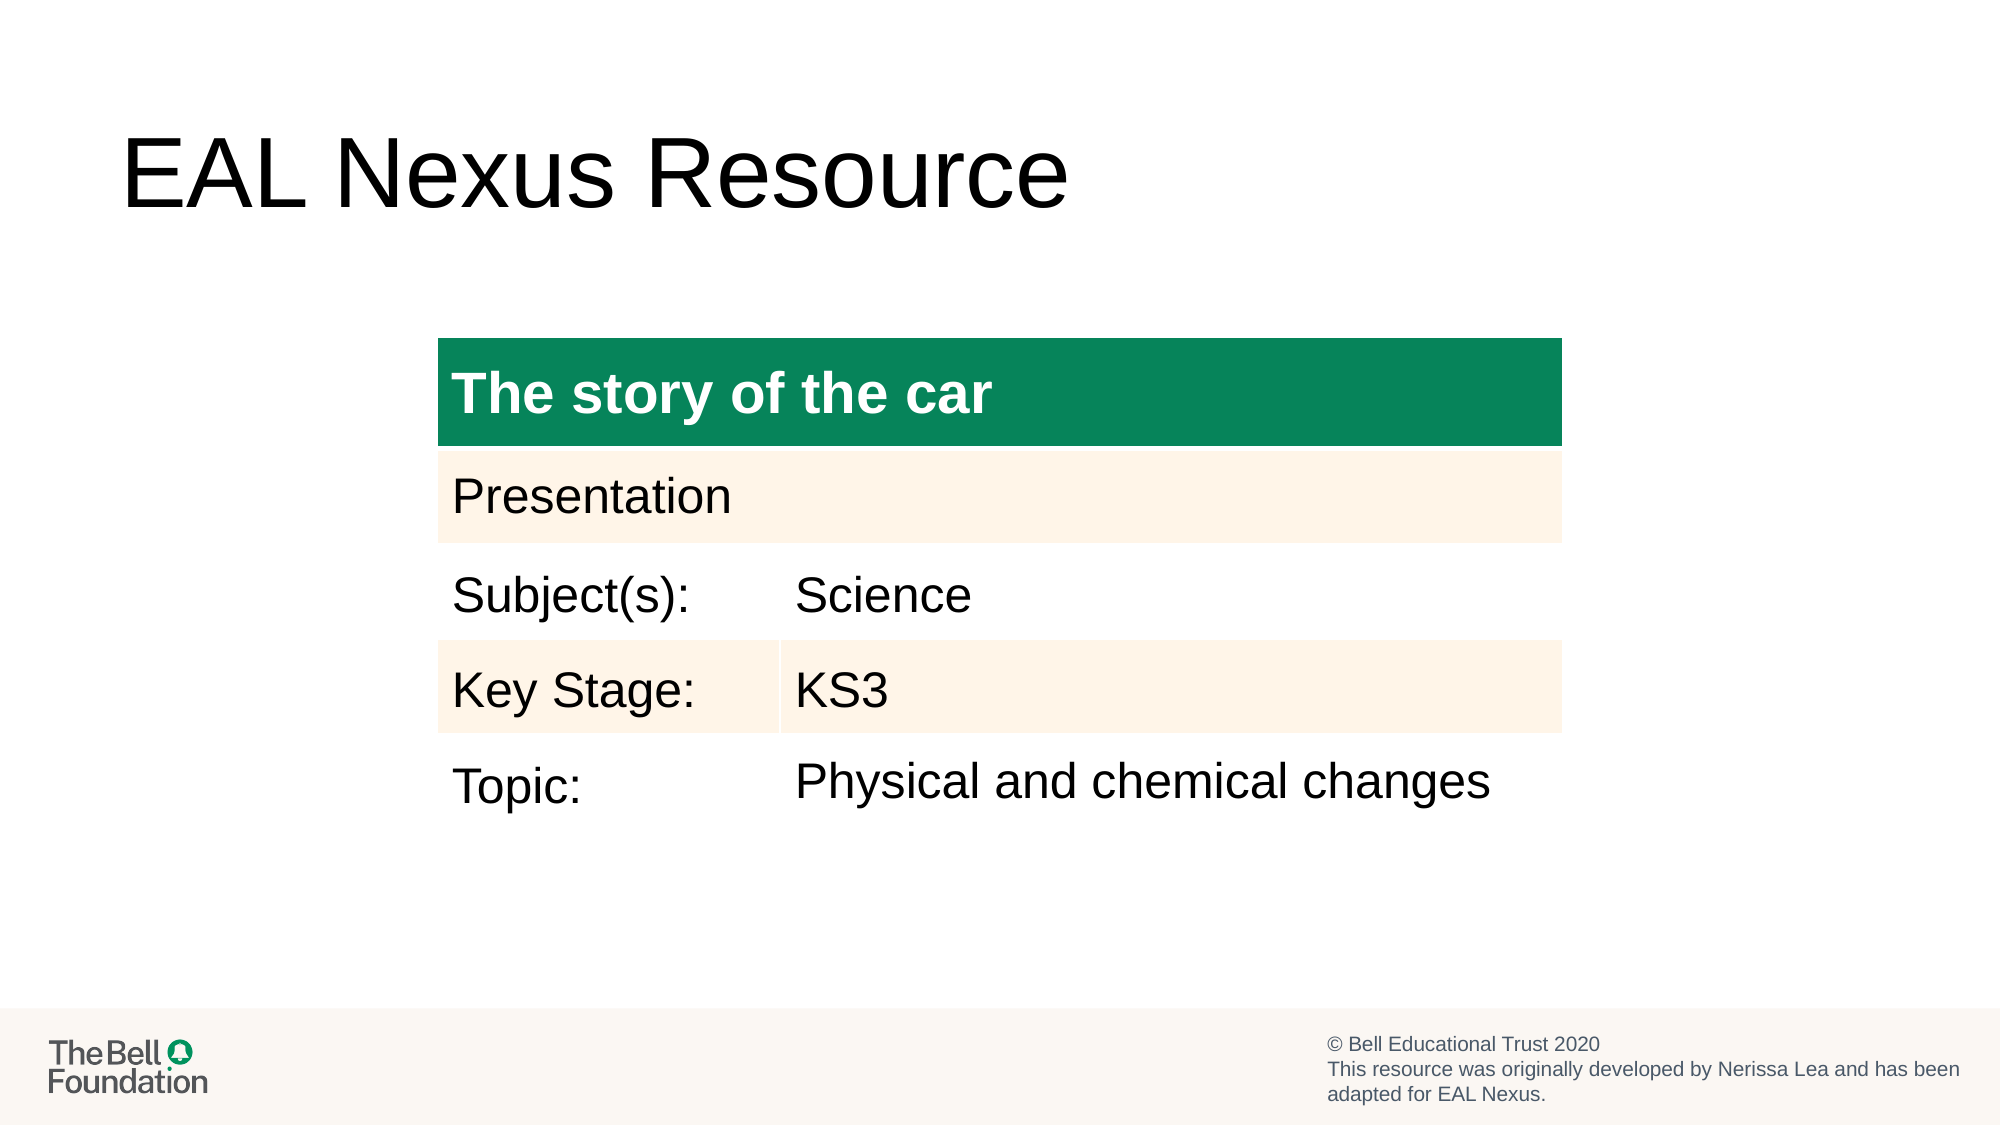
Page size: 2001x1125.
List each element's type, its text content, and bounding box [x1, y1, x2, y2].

table_cell Subject(s): [438, 544, 779, 638]
table_cell Key Stage: [438, 640, 779, 733]
table_cell Presentation [438, 451, 1562, 543]
table_cell KS3 [781, 640, 1562, 733]
text_box © Bell Educational Trust 2020 This resource was originally developed by Nerissa Lea and has been adapted for EAL Nexus. [1312, 1023, 1990, 1113]
table_cell Topic: [438, 735, 779, 828]
table_cell Physical and chemical changes [781, 735, 1562, 828]
text_box [0, 1006, 2000, 1125]
text_box EAL Nexus Resource [105, 99, 1087, 235]
table_header The story of the car [438, 338, 1562, 446]
picture [39, 1028, 213, 1105]
table_cell Science [781, 544, 1562, 638]
